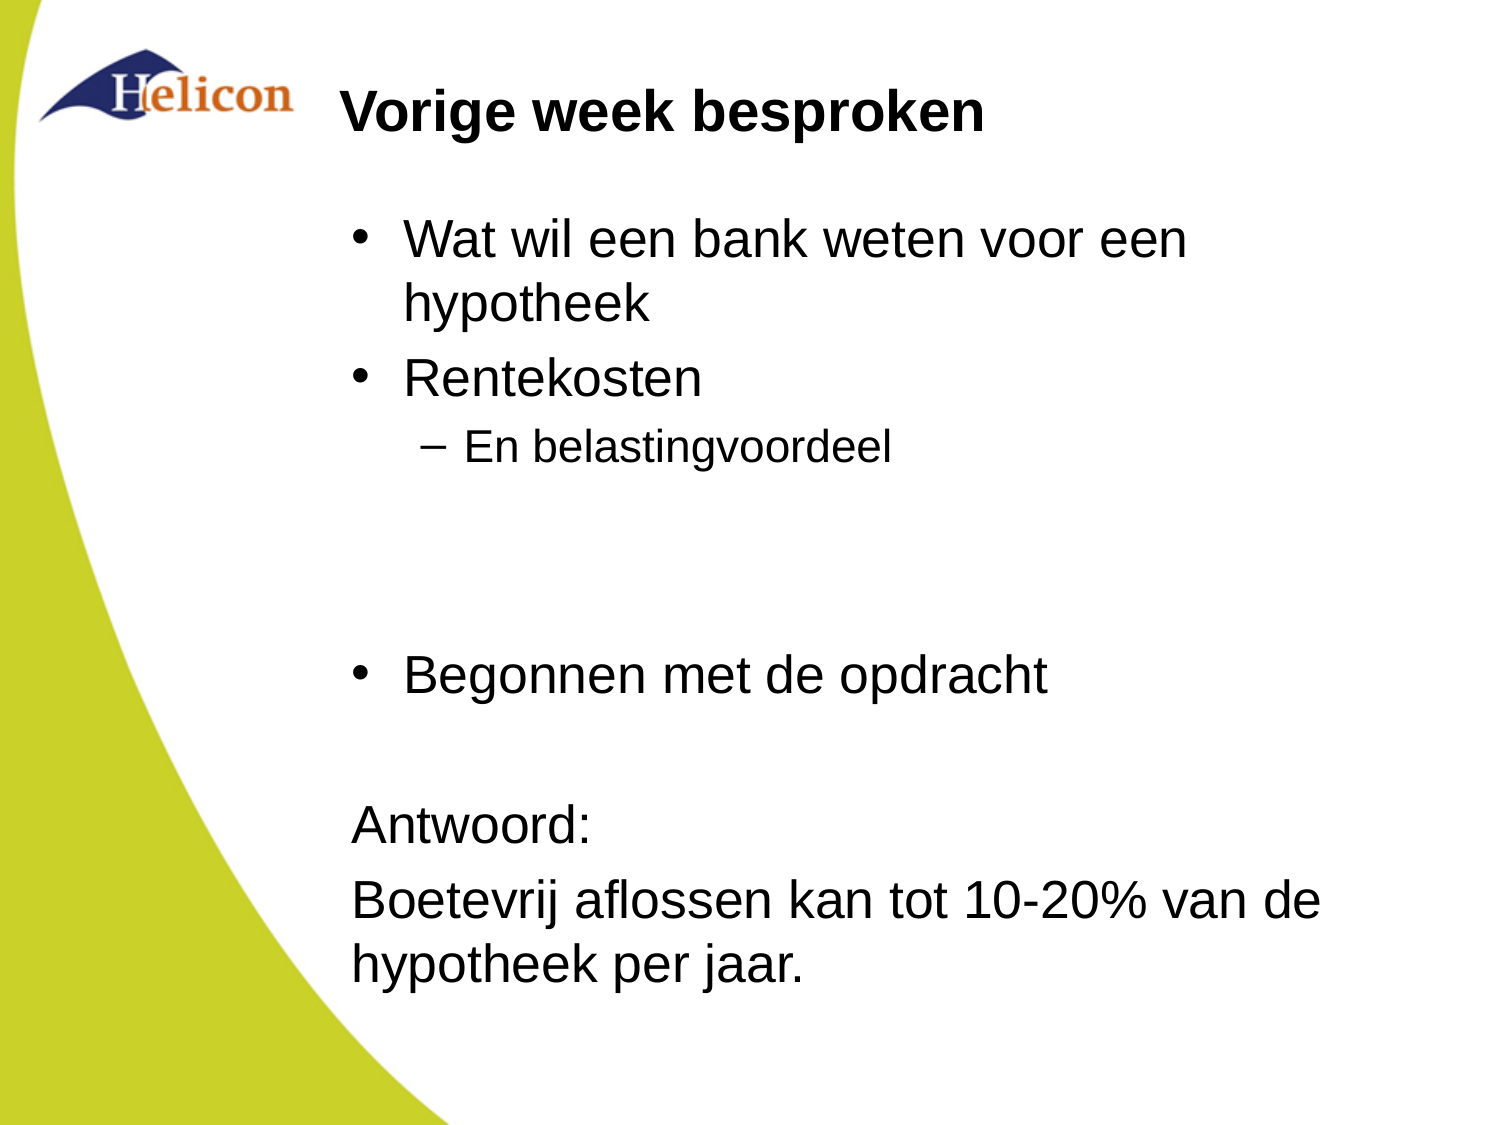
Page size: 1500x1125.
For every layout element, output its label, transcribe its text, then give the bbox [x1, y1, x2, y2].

list Wat wil een bank weten voor een hypotheek Rentekosten En belastingvoordeel Begonnen met de opdracht Antwoord: Boetevrij aflossen kan tot 10-20% van de hypotheek per jaar. [336, 196, 1425, 1005]
picture [0, 0, 1500, 1125]
title Vorige week besproken [324, 54, 1415, 161]
